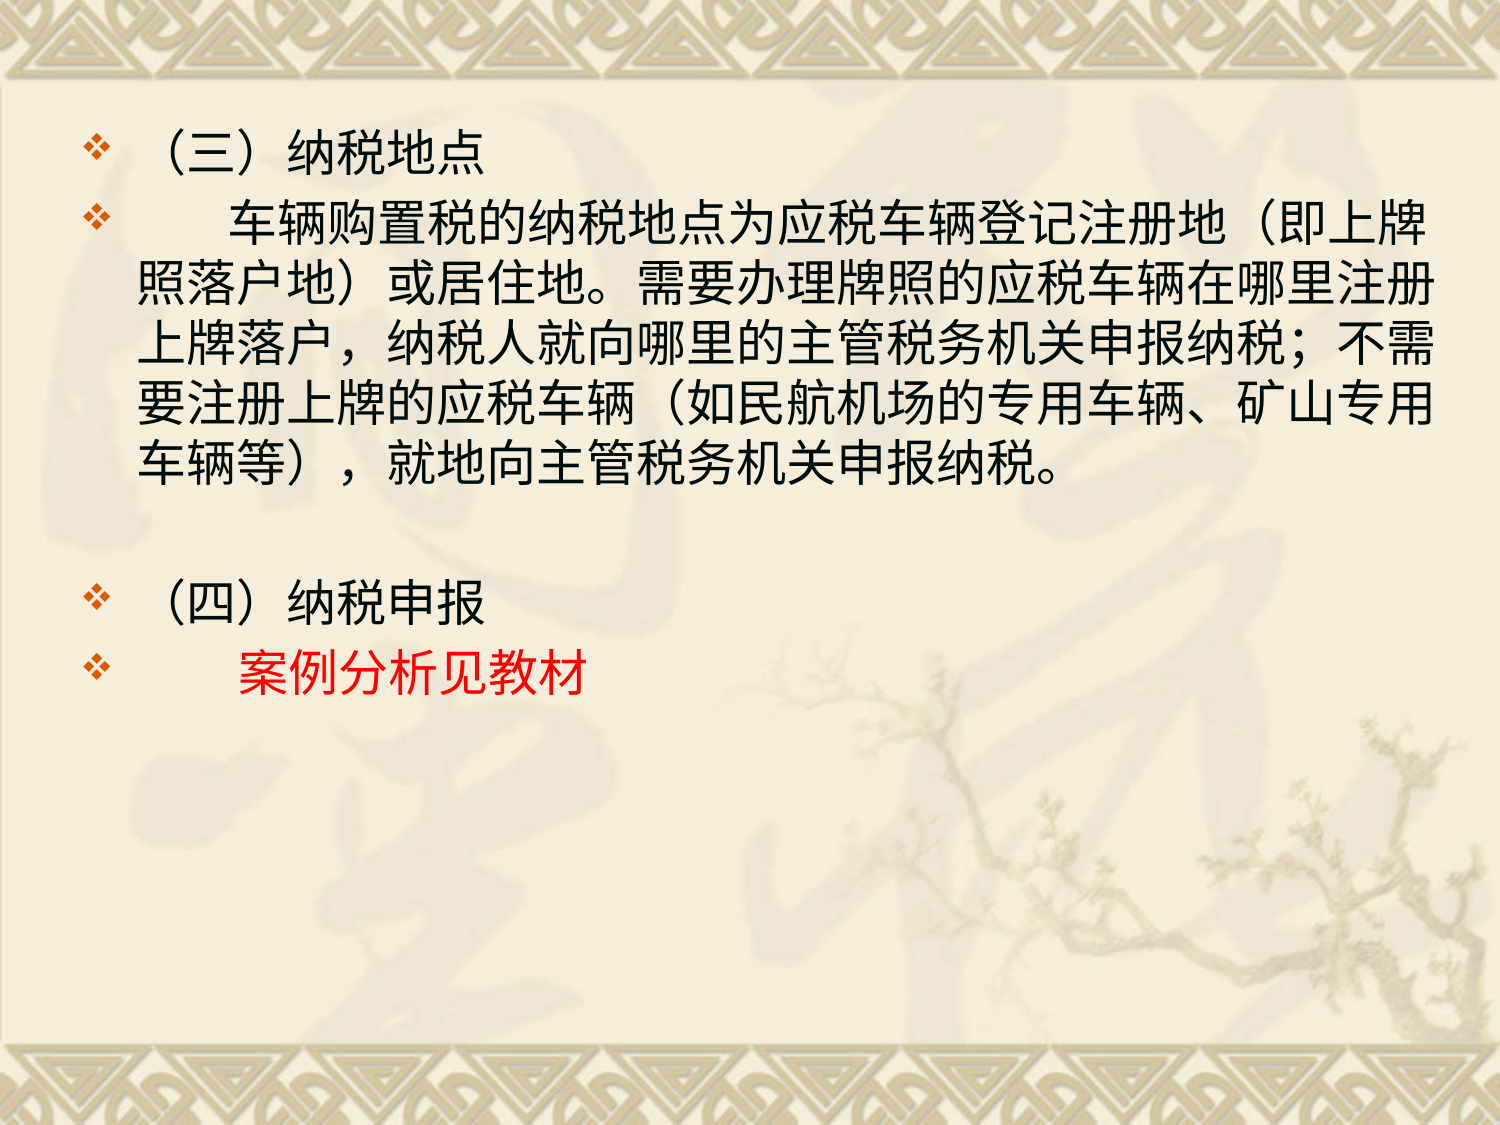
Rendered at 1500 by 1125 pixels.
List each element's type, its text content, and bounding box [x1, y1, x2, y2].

list （三）纳税地点 车辆购置税的纳税地点为应税车辆登记注册地（即上牌照落户地）或居住地。需要办理牌照的应税车辆在哪里注册上牌落户，纳税人就向哪里的主管税务机关申报纳税；不需要注册上牌的应税车辆（如民航机场的专用车辆、矿山专用车辆等），就地向主管税务机关申报纳税。 （四）纳税申报 案例分析见教材 [65, 113, 1467, 803]
picture [0, 0, 1500, 1125]
